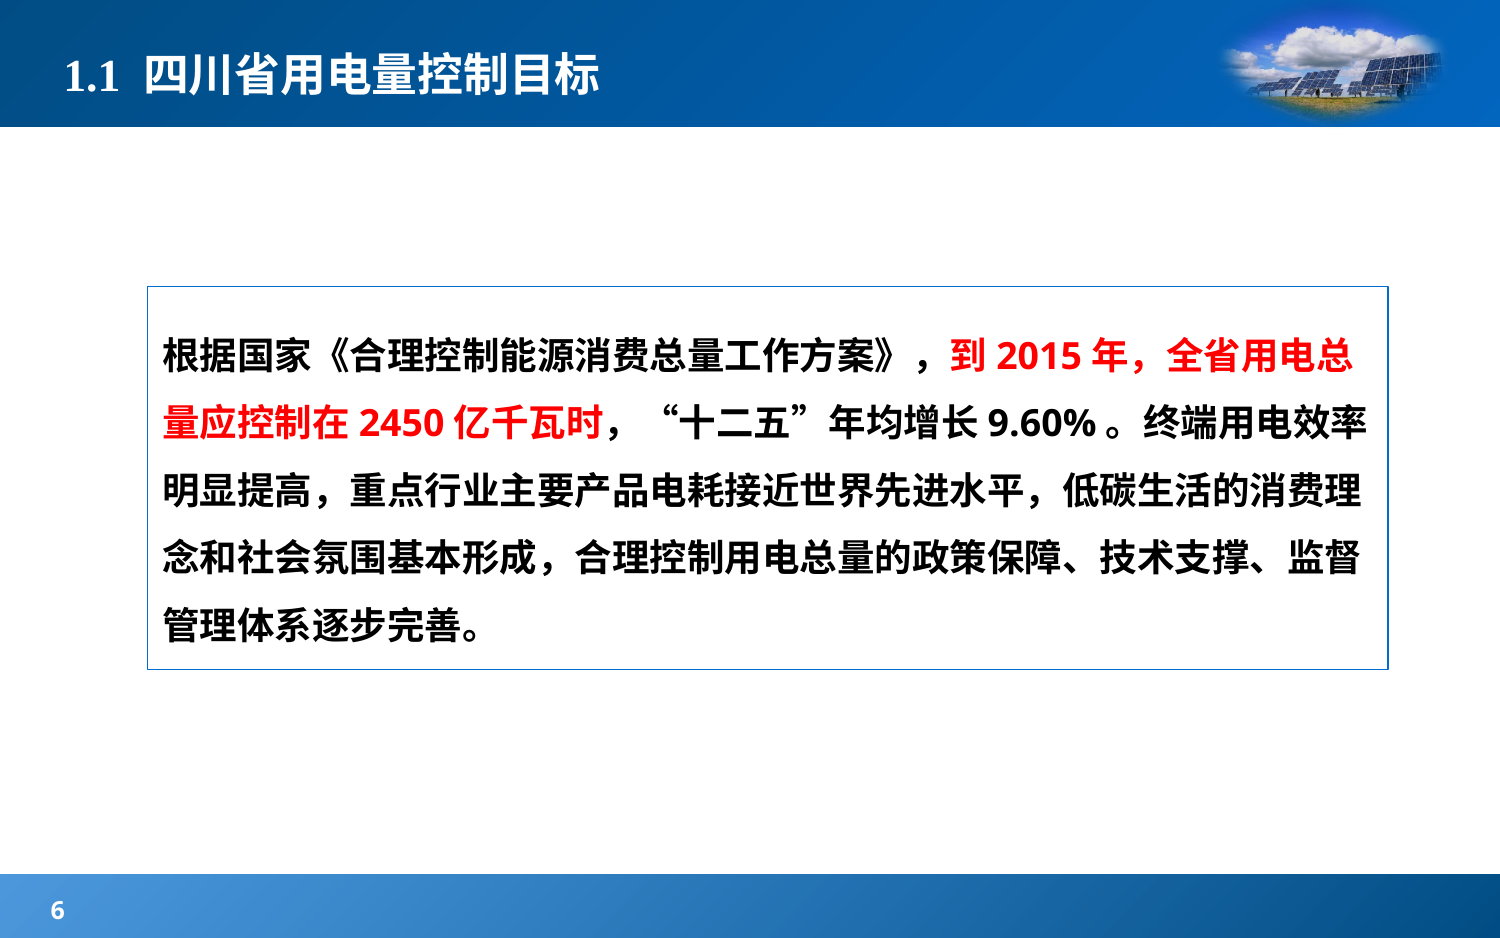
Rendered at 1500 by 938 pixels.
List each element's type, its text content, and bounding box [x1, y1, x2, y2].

picture [1233, 6, 1433, 113]
title 1.1 四川省用电量控制目标 [48, 19, 1005, 127]
text_box 根据国家《合理控制能源消费总量工作方案》，到2015年，全省用电总量应控制在2450亿千瓦时，“十二五”年均增长9.60%。终端用电效率明显提高，重点行业主要产品电耗接近世界先进水平，低碳生活的消费理念和社会氛围基本形成，合理控制用电总量的政策保障、技术支撑、监督管理体系逐步完善。 [147, 286, 1388, 670]
